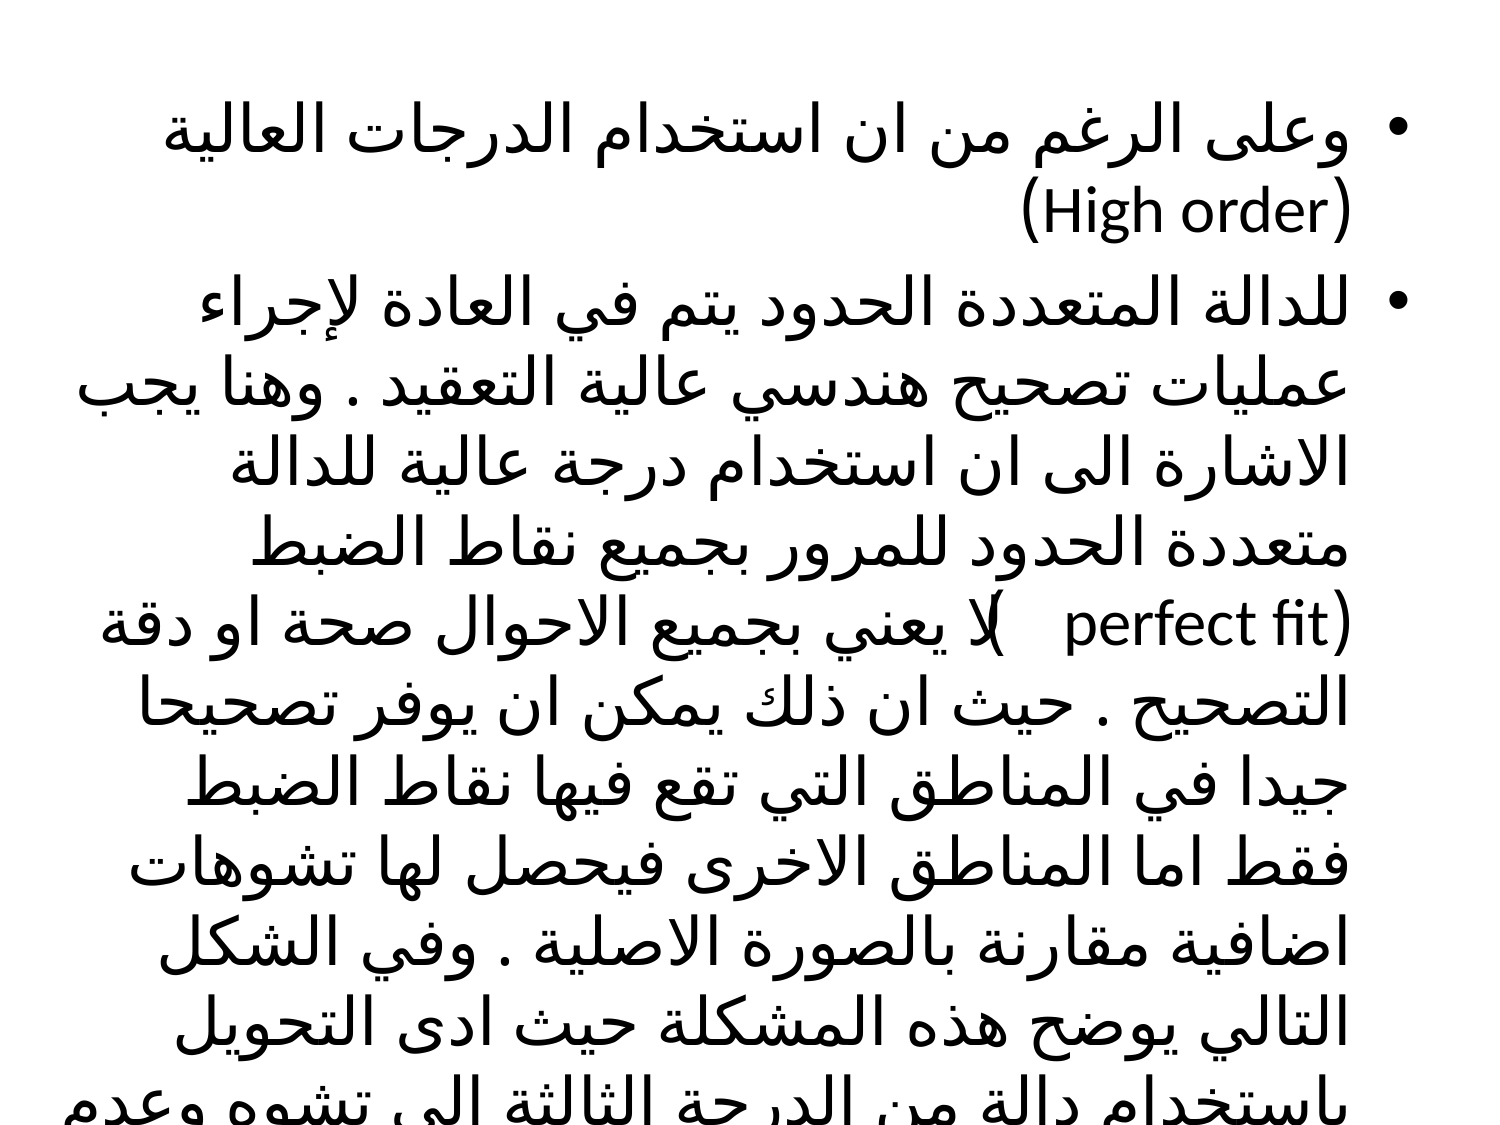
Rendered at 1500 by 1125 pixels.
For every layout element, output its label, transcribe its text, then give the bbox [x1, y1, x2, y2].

list وعلى الرغم من ان استخدام الدرجات العالية (High order) للدالة المتعددة الحدود يتم في العادة لإجراء عمليات تصحيح هندسي عالية التعقيد . وهنا يجب الاشارة الى ان استخدام درجة عالية للدالة متعددة الحدود للمرور بجميع نقاط الضبط (perfect fit ) لا يعني بجميع الاحوال صحة او دقة التصحيح . حيث ان ذلك يمكن ان يوفر تصحيحا جيدا في المناطق التي تقع فيها نقاط الضبط فقط اما المناطق الاخرى فيحصل لها تشوهات اضافية مقارنة بالصورة الاصلية . وفي الشكل التالي يوضح هذه المشكلة حيث ادى التحويل باستخدام دالة من الدرجة الثالثة الى تشوه وعدم اتساق في معلومات الصورة. [35, 78, 1425, 1005]
